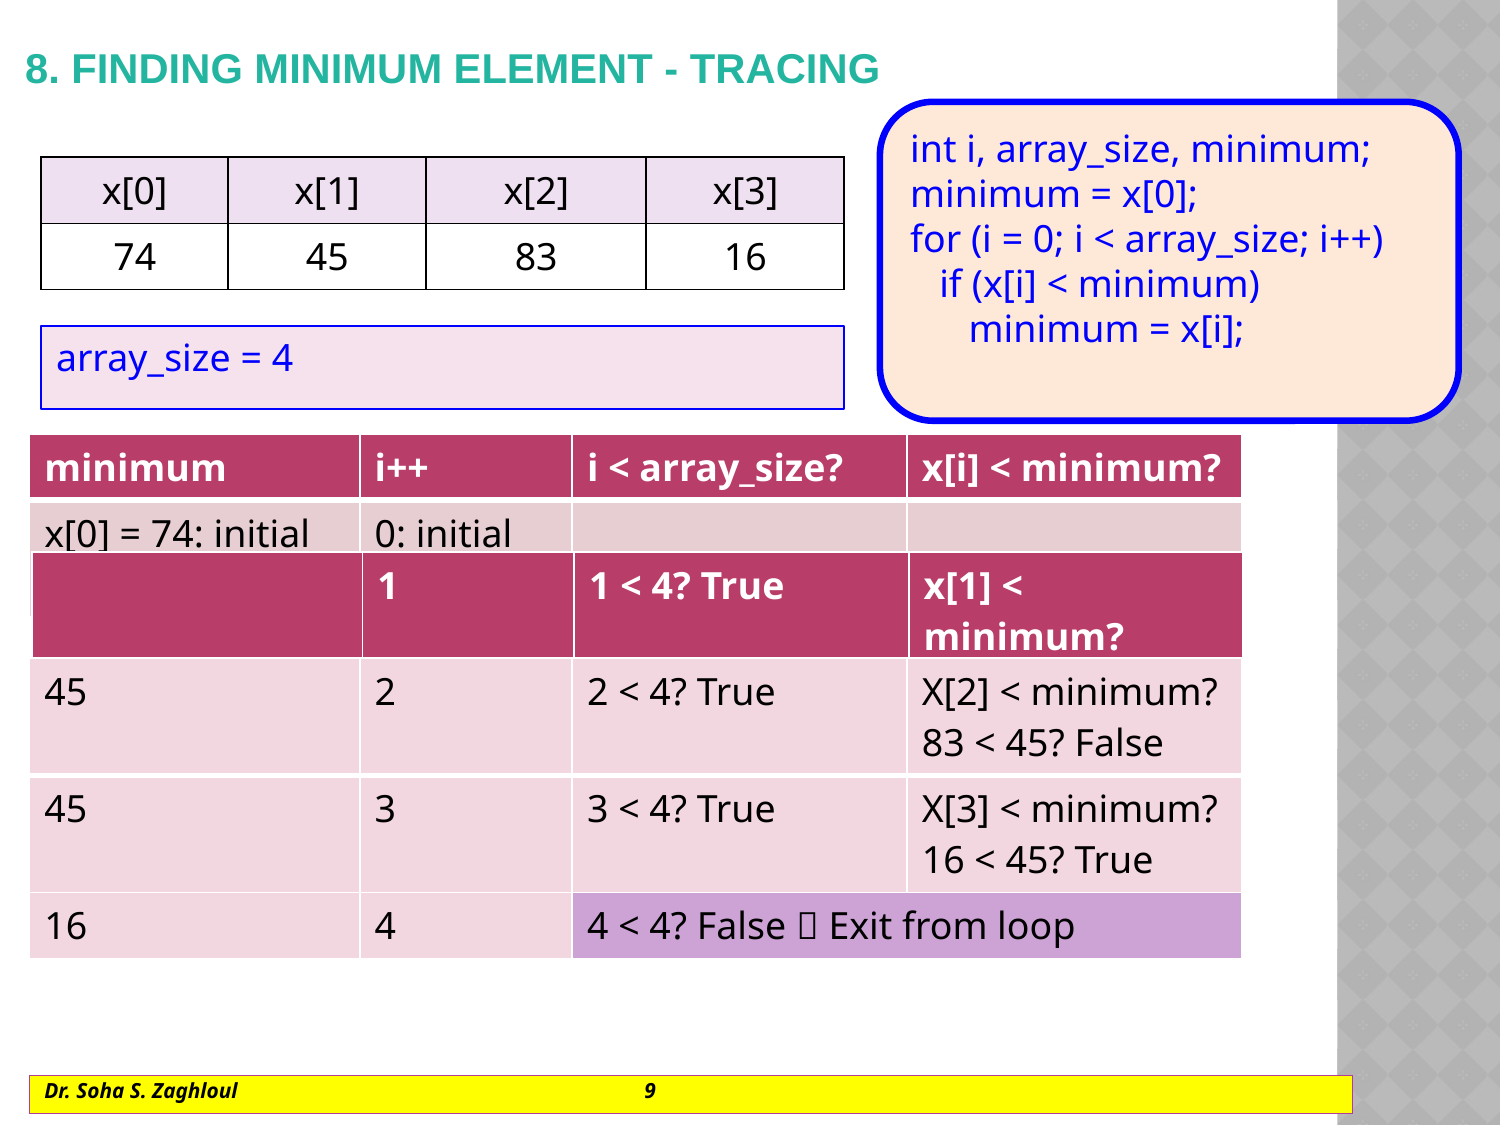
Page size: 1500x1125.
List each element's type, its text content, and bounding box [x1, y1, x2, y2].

table_header x[0] [42, 158, 227, 223]
table_header x[1] < minimum? 45 < 74? True [910, 553, 1242, 657]
table_header 2 [361, 659, 571, 773]
table_cell 16 [647, 224, 843, 289]
table_header x[2] [427, 158, 645, 223]
table_cell 0: initial value [361, 503, 571, 551]
table_header i++ [361, 435, 571, 497]
table_header x[1] [229, 158, 425, 223]
table_cell 45 [30, 778, 359, 892]
table_header 1 < 4? True [575, 553, 908, 657]
table_header x[i] < minimum? [908, 435, 1241, 497]
table_cell [573, 503, 906, 551]
table_header minimum [30, 435, 359, 497]
table_cell 3 [361, 778, 571, 892]
table_header 1 [363, 553, 573, 657]
table_cell 16 [30, 893, 359, 958]
text_box int i, array_size, minimum; minimum = x[0]; for (i = 0; i < array_size; i++) if (x[i] < minimum) minimum = x[i]; [876, 98, 1462, 425]
table_cell 45 [229, 224, 425, 289]
table_cell 83 [427, 224, 645, 289]
table_header [33, 553, 362, 657]
text_box array_size = 4 [38, 323, 848, 412]
table_header i < array_size? [573, 435, 906, 497]
table_header 45 [30, 659, 359, 773]
table_header x[3] [647, 158, 843, 223]
table_cell 3 < 4? True [573, 778, 906, 892]
table_header 2 < 4? True [573, 659, 906, 773]
table_cell x[0] = 74: initial value [30, 503, 359, 551]
title 8. finding minimum element - tracing [17, 19, 1436, 93]
table_cell [908, 503, 1241, 551]
table_cell 74 [42, 224, 227, 289]
table_header X[2] < minimum? 83 < 45? False [908, 659, 1241, 773]
table_cell 4 < 4? False  Exit from loop [573, 893, 1241, 958]
text_box Dr. Soha S. Zaghloul 9 [29, 1075, 1353, 1114]
table_cell X[3] < minimum? 16 < 45? True [908, 778, 1241, 892]
table_cell 4 [361, 893, 571, 958]
